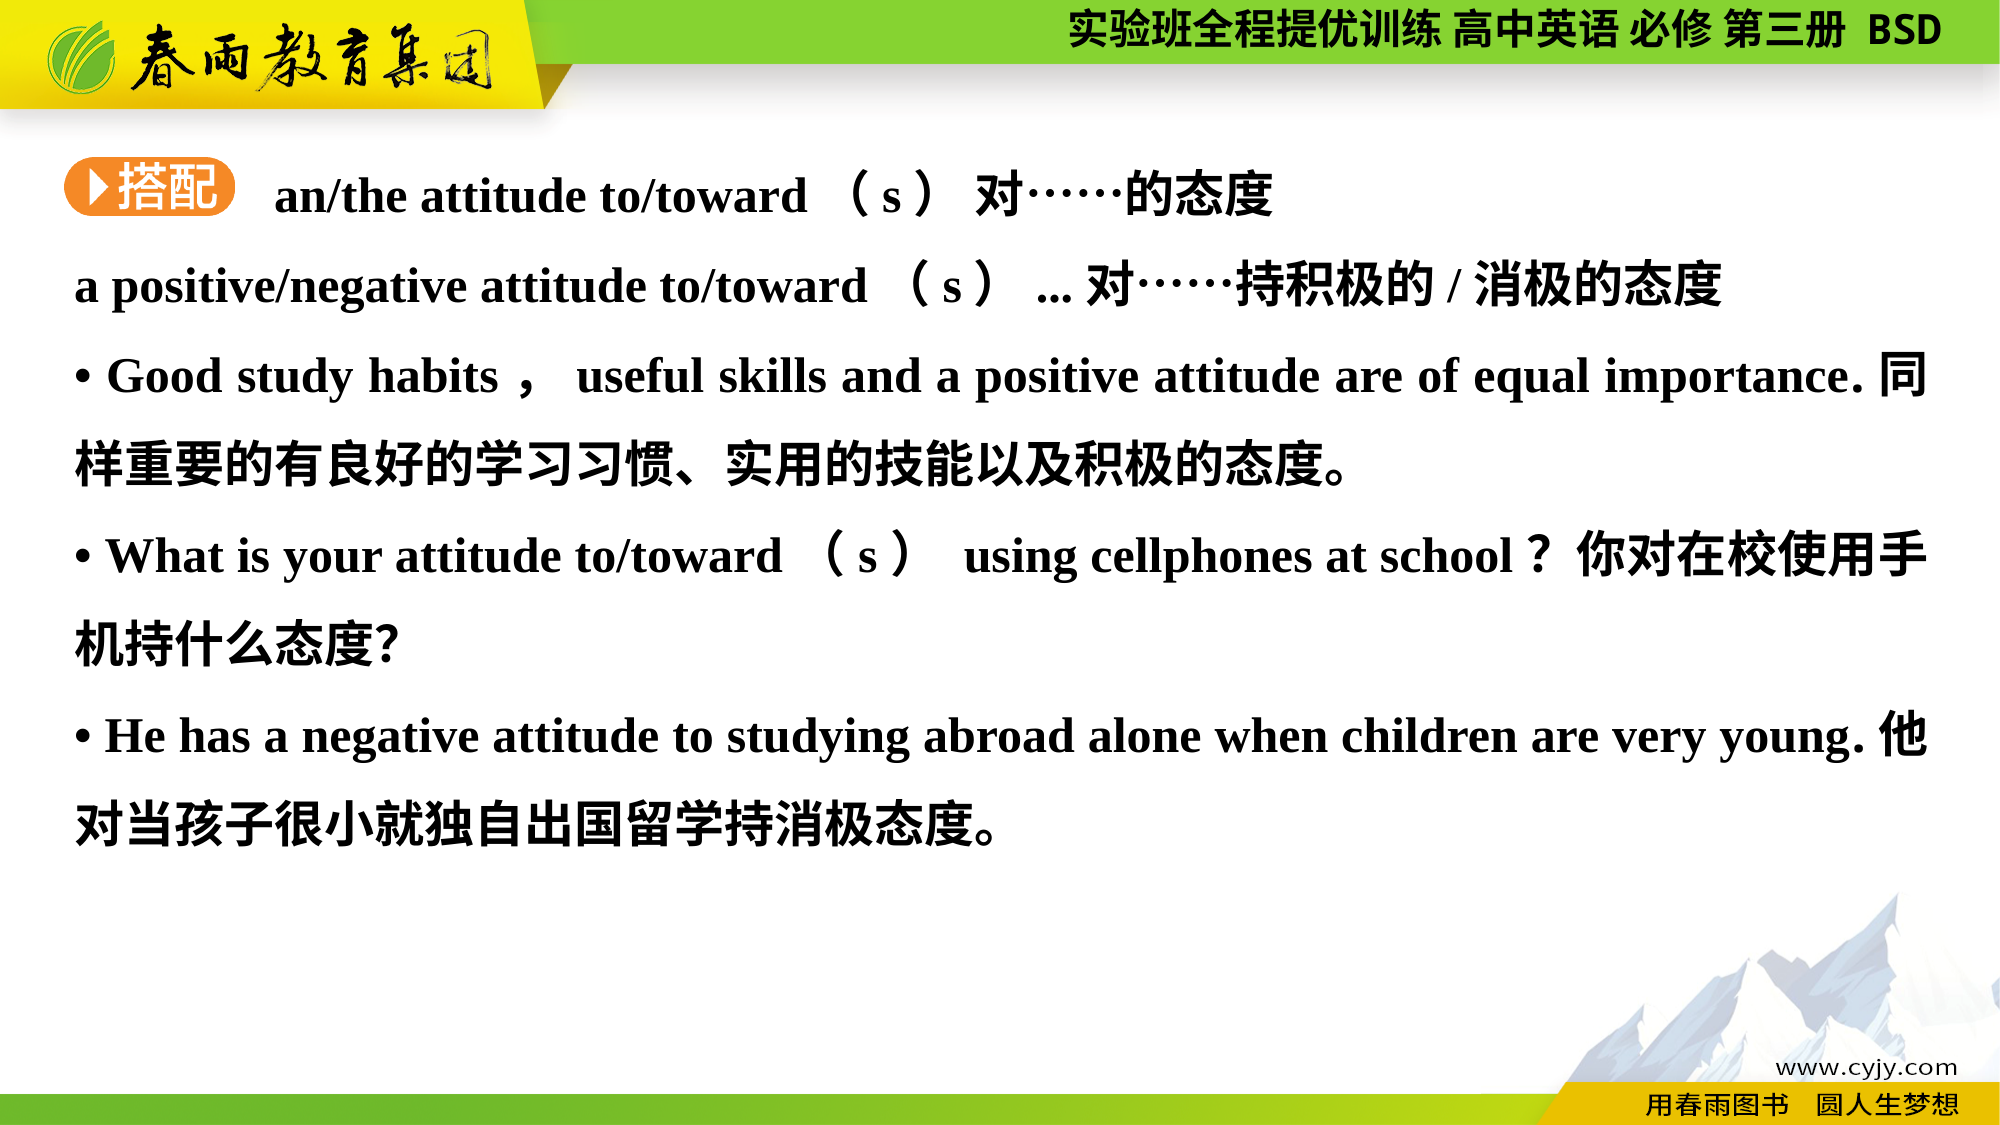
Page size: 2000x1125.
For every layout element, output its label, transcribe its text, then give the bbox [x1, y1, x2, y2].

picture [0, 0, 2000, 1125]
list an/the attitude to/toward（s） 对……的态度 a positive/negative attitude to/toward（s）...对……持积极的/消极的态度 • Good study habits，useful skills and a positive attitude are of equal importance.同样重要的有良好的学习习惯、实用的技能以及积极的态度。 • What is your attitude to/toward（s） using cellphones at school？你对在校使用手机持什么态度？ • He has a negative attitude to studying abroad alone when children are very young.他对当孩子很小就独自出国留学持消极态度。 [59, 125, 1944, 868]
